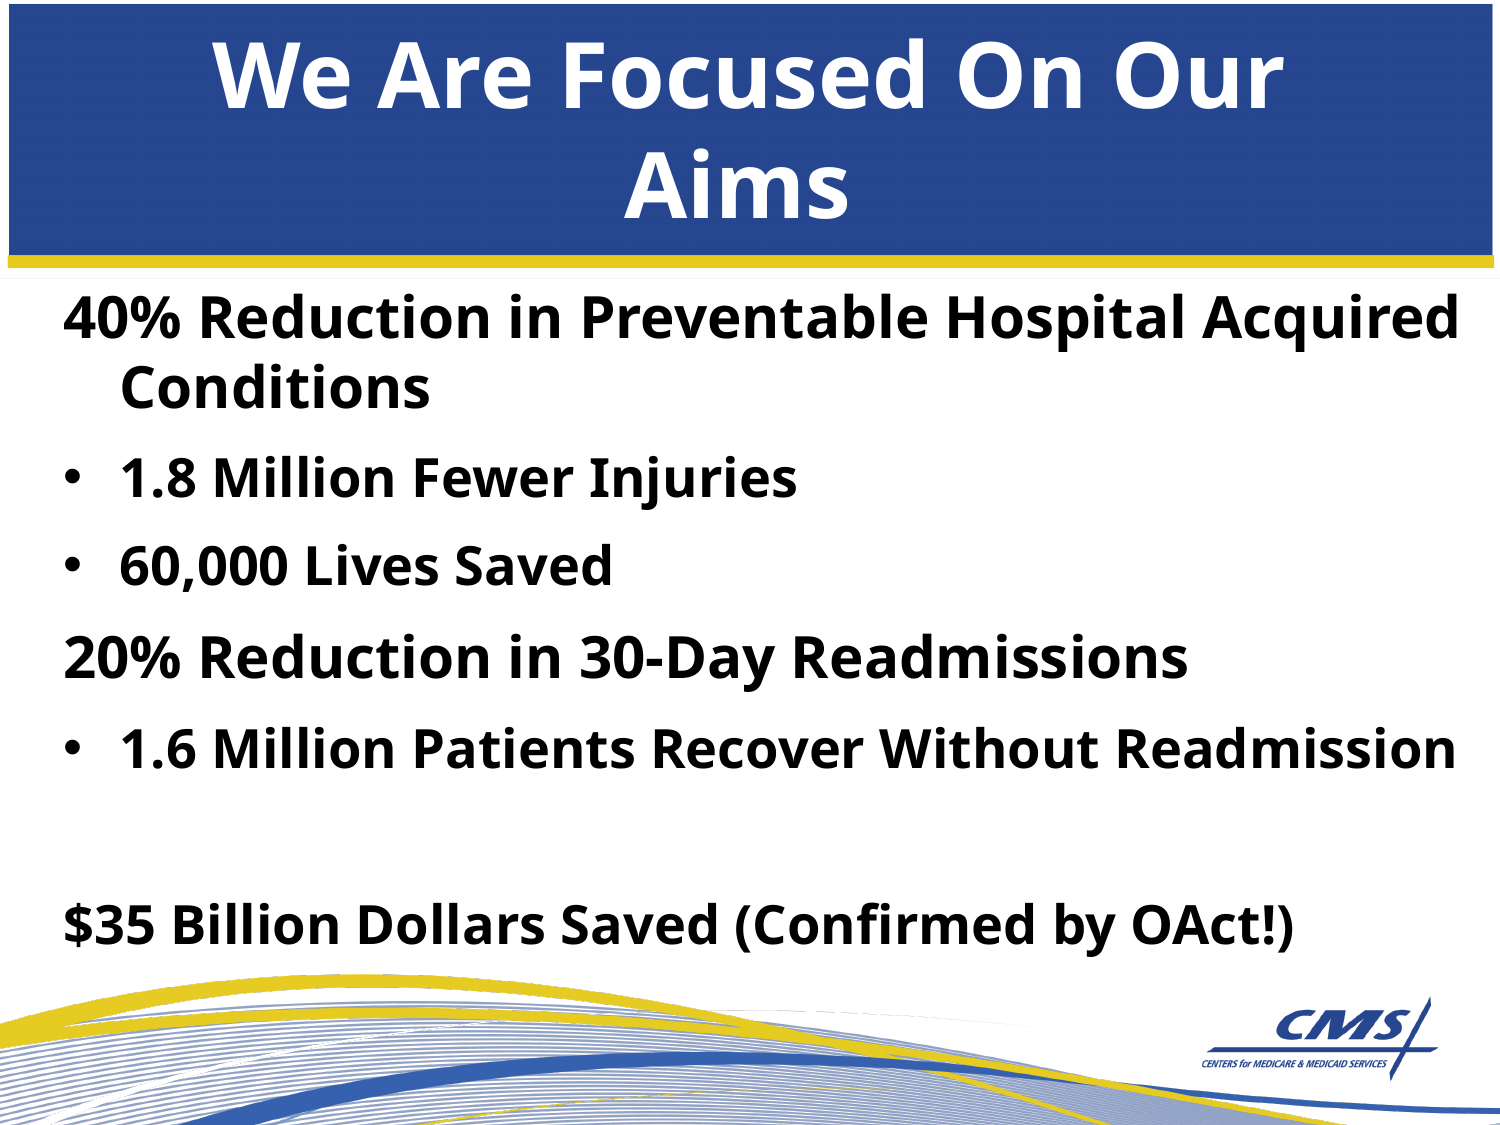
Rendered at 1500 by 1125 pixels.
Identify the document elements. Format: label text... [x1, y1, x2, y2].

picture [0, 0, 1500, 1125]
list 40% Reduction in Preventable Hospital Acquired Conditions 1.8 Million Fewer Injuries 60,000 Lives Saved 20% Reduction in 30-Day Readmissions 1.6 Million Patients Recover Without Readmission $35 Billion Dollars Saved (Confirmed by OAct!) [48, 272, 1500, 754]
title We Are Focused On Our Aims [74, 43, 1426, 211]
